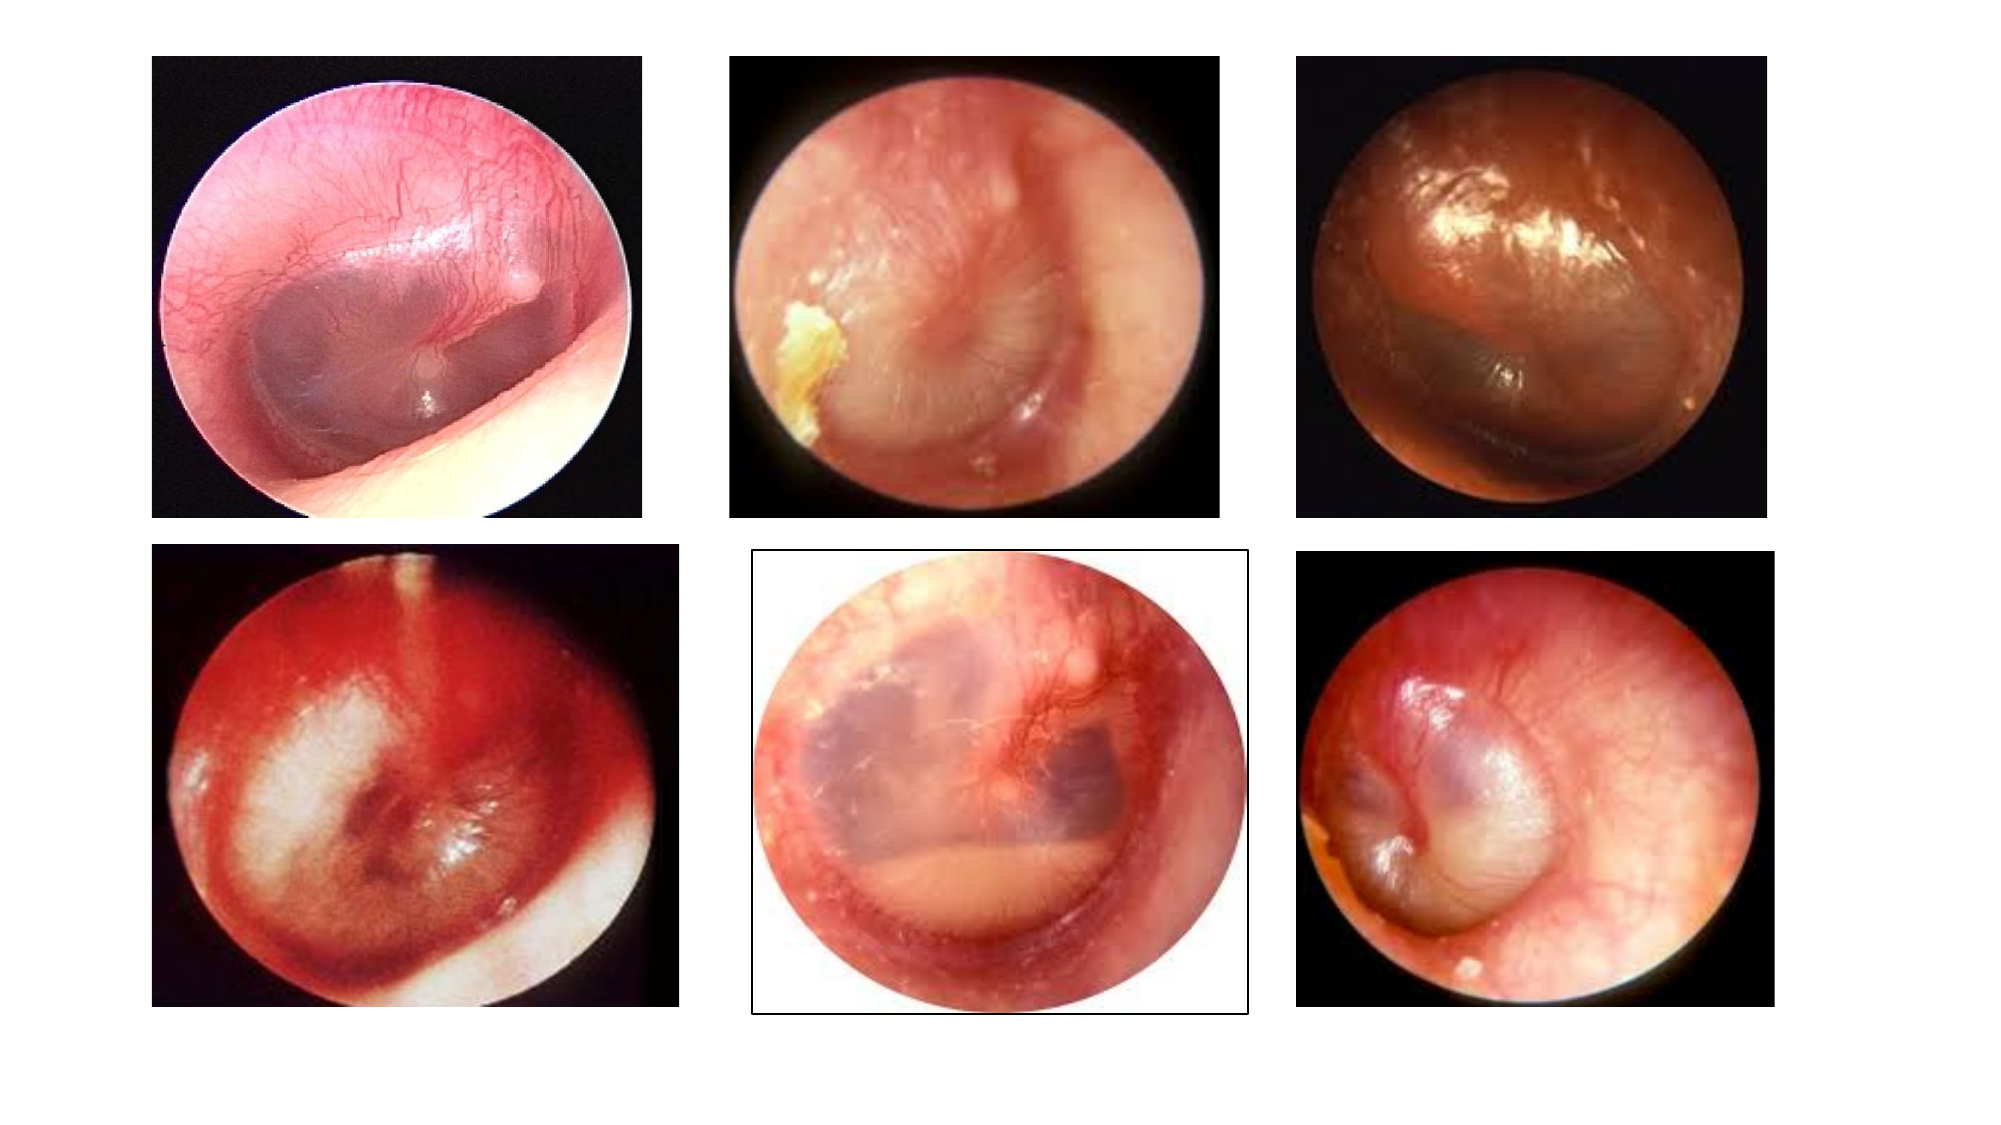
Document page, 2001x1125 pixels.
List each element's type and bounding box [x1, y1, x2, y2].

picture [729, 56, 1220, 518]
picture [1295, 551, 1775, 1007]
picture [151, 544, 680, 1007]
picture [1295, 56, 1768, 518]
picture [151, 56, 643, 518]
picture [753, 551, 1247, 1014]
